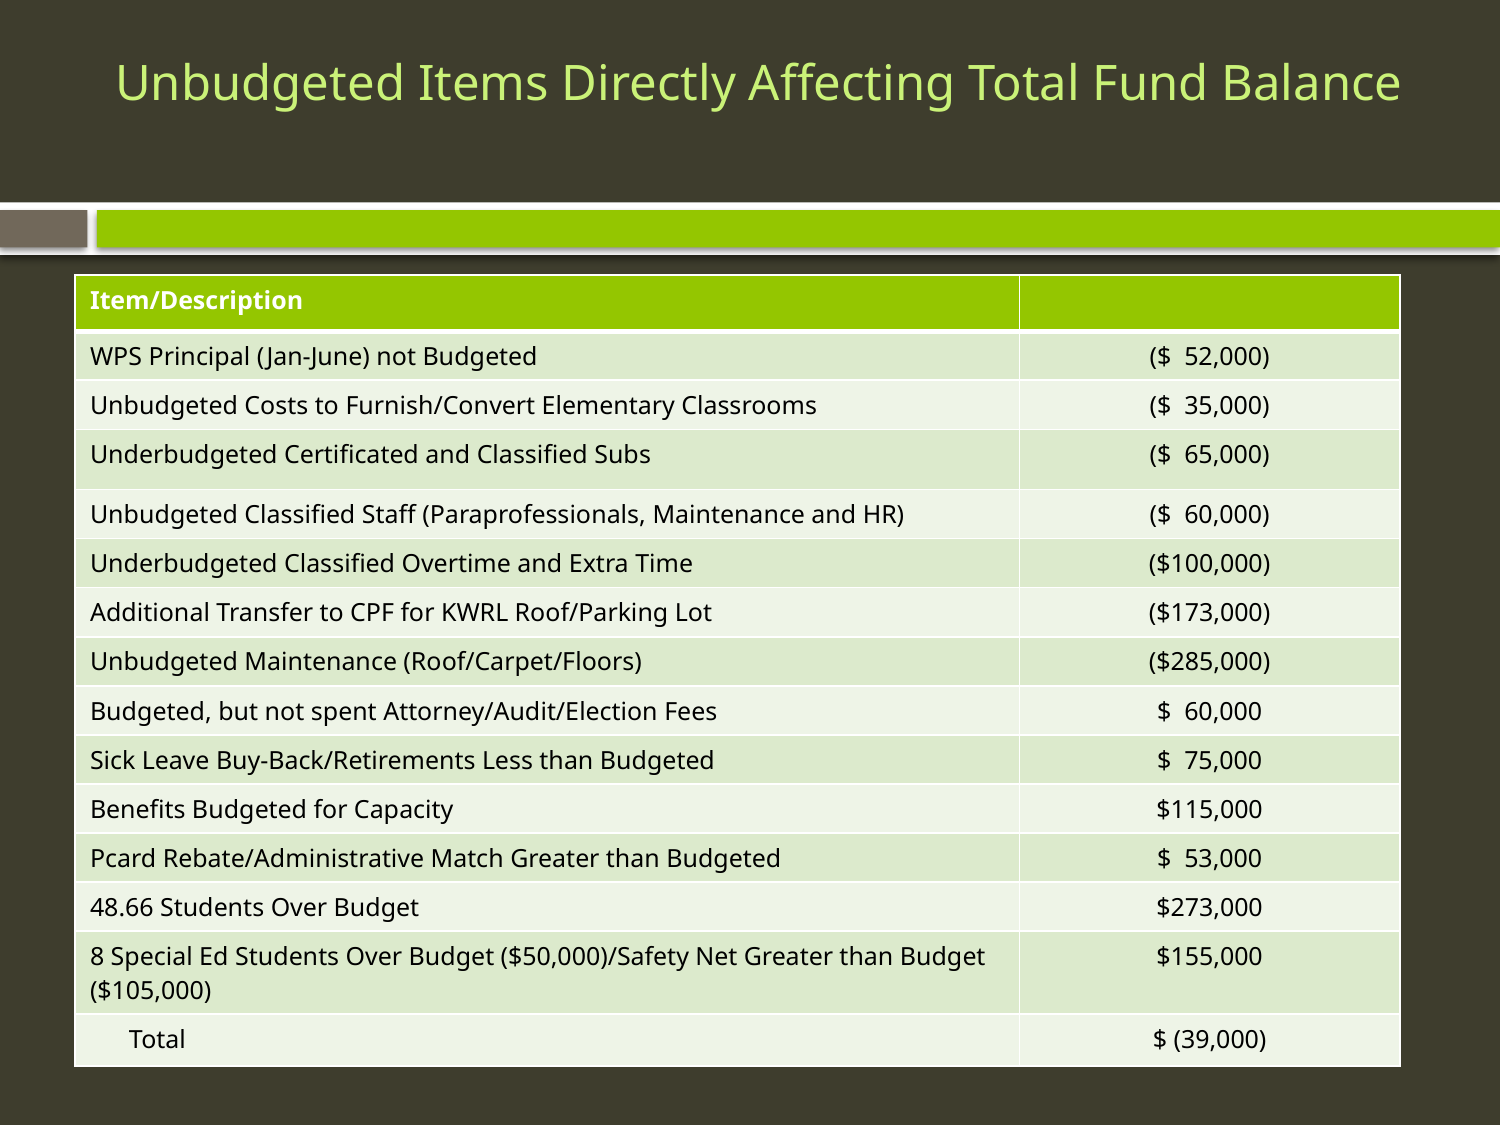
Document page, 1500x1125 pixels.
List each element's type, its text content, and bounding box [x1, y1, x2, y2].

table_cell Budgeted, but not spent Attorney/Audit/Election Fees [76, 687, 1019, 734]
table_cell Additional Transfer to CPF for KWRL Roof/Parking Lot [76, 588, 1019, 636]
table_cell $273,000 [1020, 883, 1399, 930]
table_cell Underbudgeted Certificated and Classified Subs [76, 430, 1019, 489]
table_cell ($173,000) [1020, 588, 1399, 636]
table_cell ($ 65,000) [1020, 430, 1399, 489]
table_cell Underbudgeted Classified Overtime and Extra Time [76, 539, 1019, 587]
table_cell Pcard Rebate/Administrative Match Greater than Budgeted [76, 834, 1019, 881]
table_cell ($ 35,000) [1020, 381, 1399, 429]
table_cell $155,000 [1020, 932, 1399, 1013]
table_cell Unbudgeted Classified Staff (Paraprofessionals, Maintenance and HR) [76, 490, 1019, 538]
table_header Item/Description [76, 276, 1019, 329]
table_cell ($285,000) [1020, 638, 1399, 685]
table_cell $ 75,000 [1020, 736, 1399, 783]
table_cell $ 60,000 [1020, 687, 1399, 734]
table_cell Unbudgeted Costs to Furnish/Convert Elementary Classrooms [76, 381, 1019, 429]
table_cell WPS Principal (Jan-June) not Budgeted [76, 334, 1019, 379]
table_header [1020, 276, 1399, 329]
table_cell $115,000 [1020, 785, 1399, 832]
table_cell ($ 52,000) [1020, 334, 1399, 379]
table_cell $ (39,000) [1020, 1015, 1399, 1065]
table_cell Benefits Budgeted for Capacity [76, 785, 1019, 832]
table_cell $ 53,000 [1020, 834, 1399, 881]
table_cell 8 Special Ed Students Over Budget ($50,000)/Safety Net Greater than Budget ($105,000) [76, 932, 1019, 1013]
table_cell 48.66 Students Over Budget [76, 883, 1019, 930]
title Unbudgeted Items Directly Affecting Total Fund Balance [100, 37, 1438, 125]
table_cell Total [76, 1015, 1019, 1065]
table_cell Unbudgeted Maintenance (Roof/Carpet/Floors) [76, 638, 1019, 685]
table_cell ($100,000) [1020, 539, 1399, 587]
table_cell ($ 60,000) [1020, 490, 1399, 538]
table_cell Sick Leave Buy-Back/Retirements Less than Budgeted [76, 736, 1019, 783]
